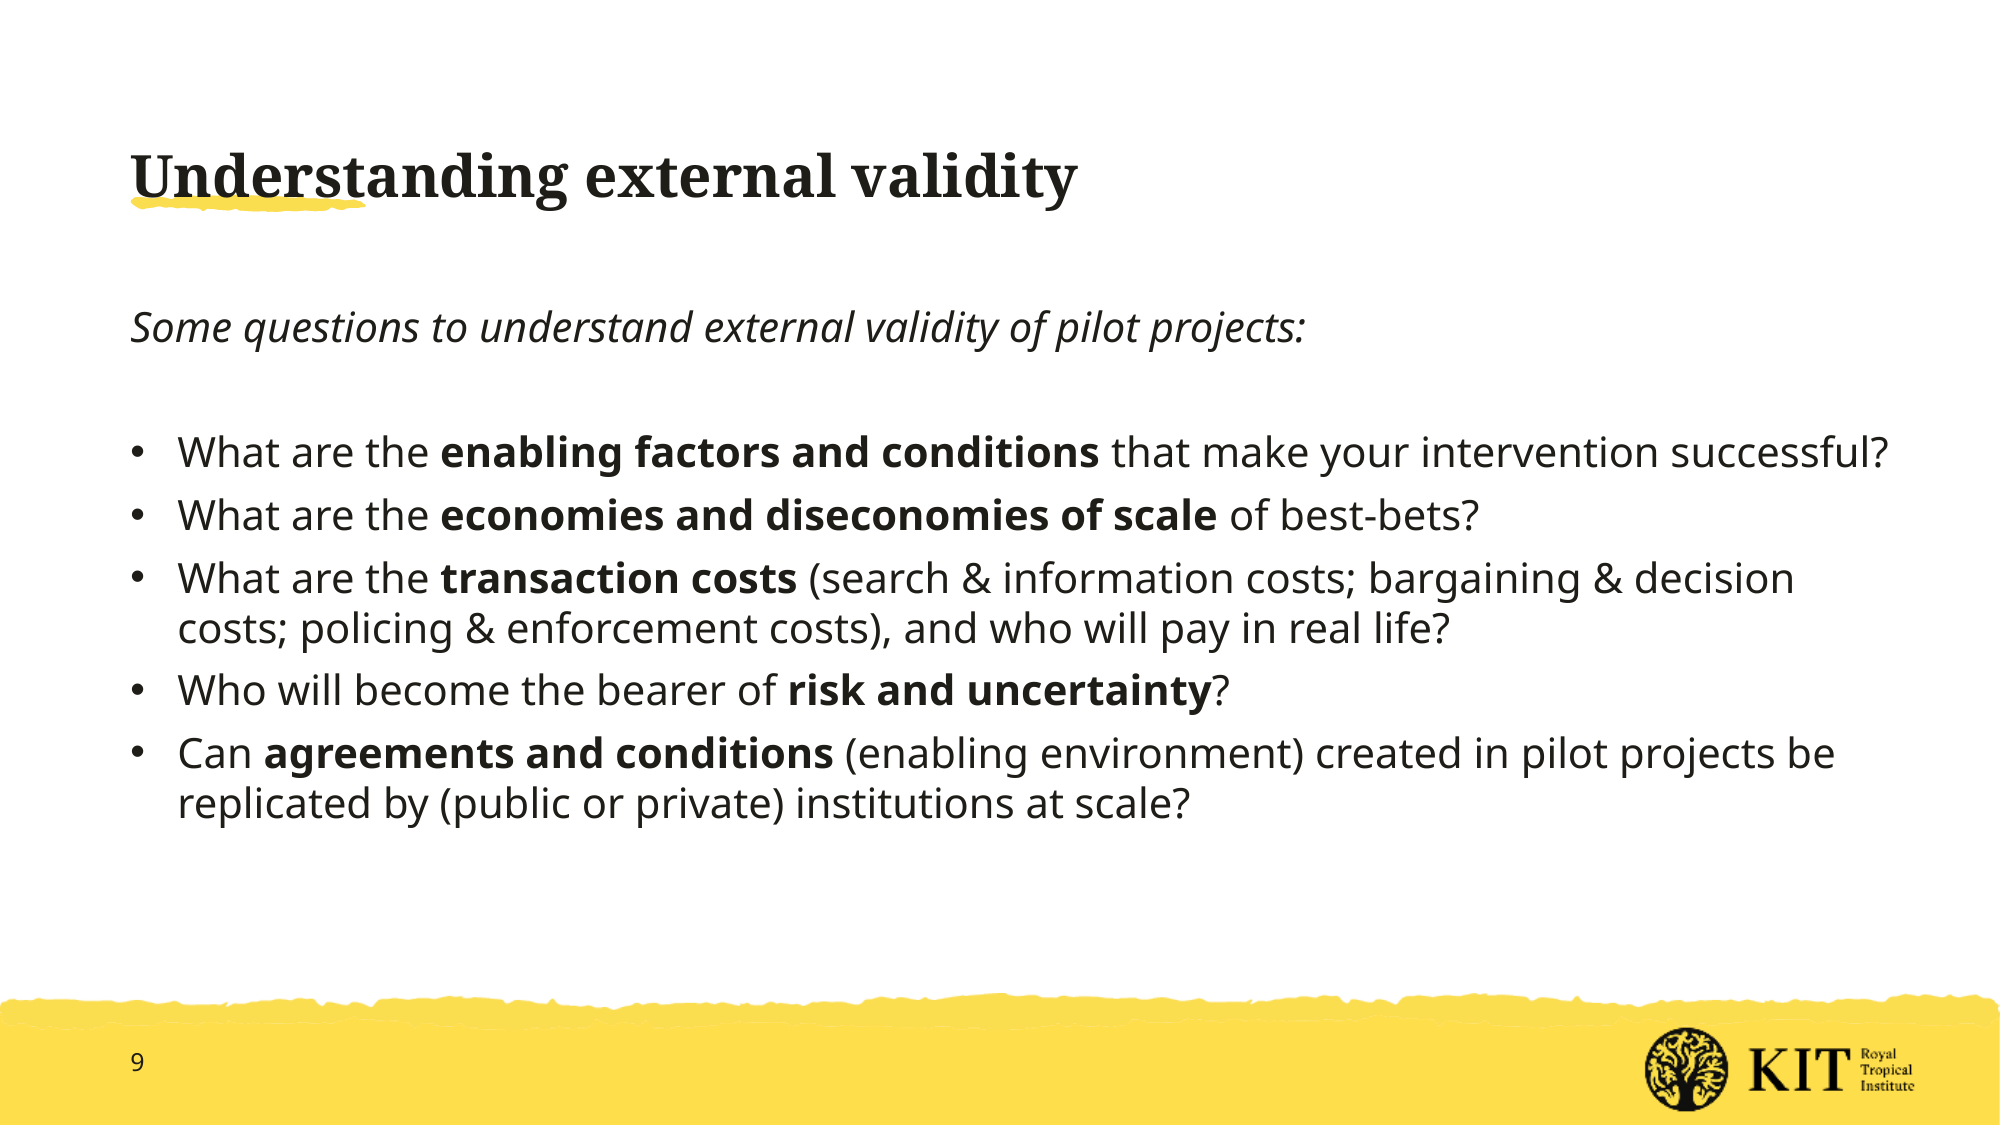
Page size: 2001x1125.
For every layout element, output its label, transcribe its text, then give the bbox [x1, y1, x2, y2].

slide_number 9 [115, 1033, 235, 1094]
list Some questions to understand external validity of pilot projects: What are the enabling factors and conditions that make your intervention successful? What are the economies and diseconomies of scale of best-bets? What are the transaction costs (search & information costs; bargaining & decision costs; policing & enforcement costs), and who will pay in real life? Who will become the bearer of risk and uncertainty? Can agreements and conditions (enabling environment) created in pilot projects be replicated by (public or private) institutions at scale? [115, 293, 1929, 951]
title Understanding external validity [115, 119, 1886, 238]
picture [0, 993, 2000, 1125]
